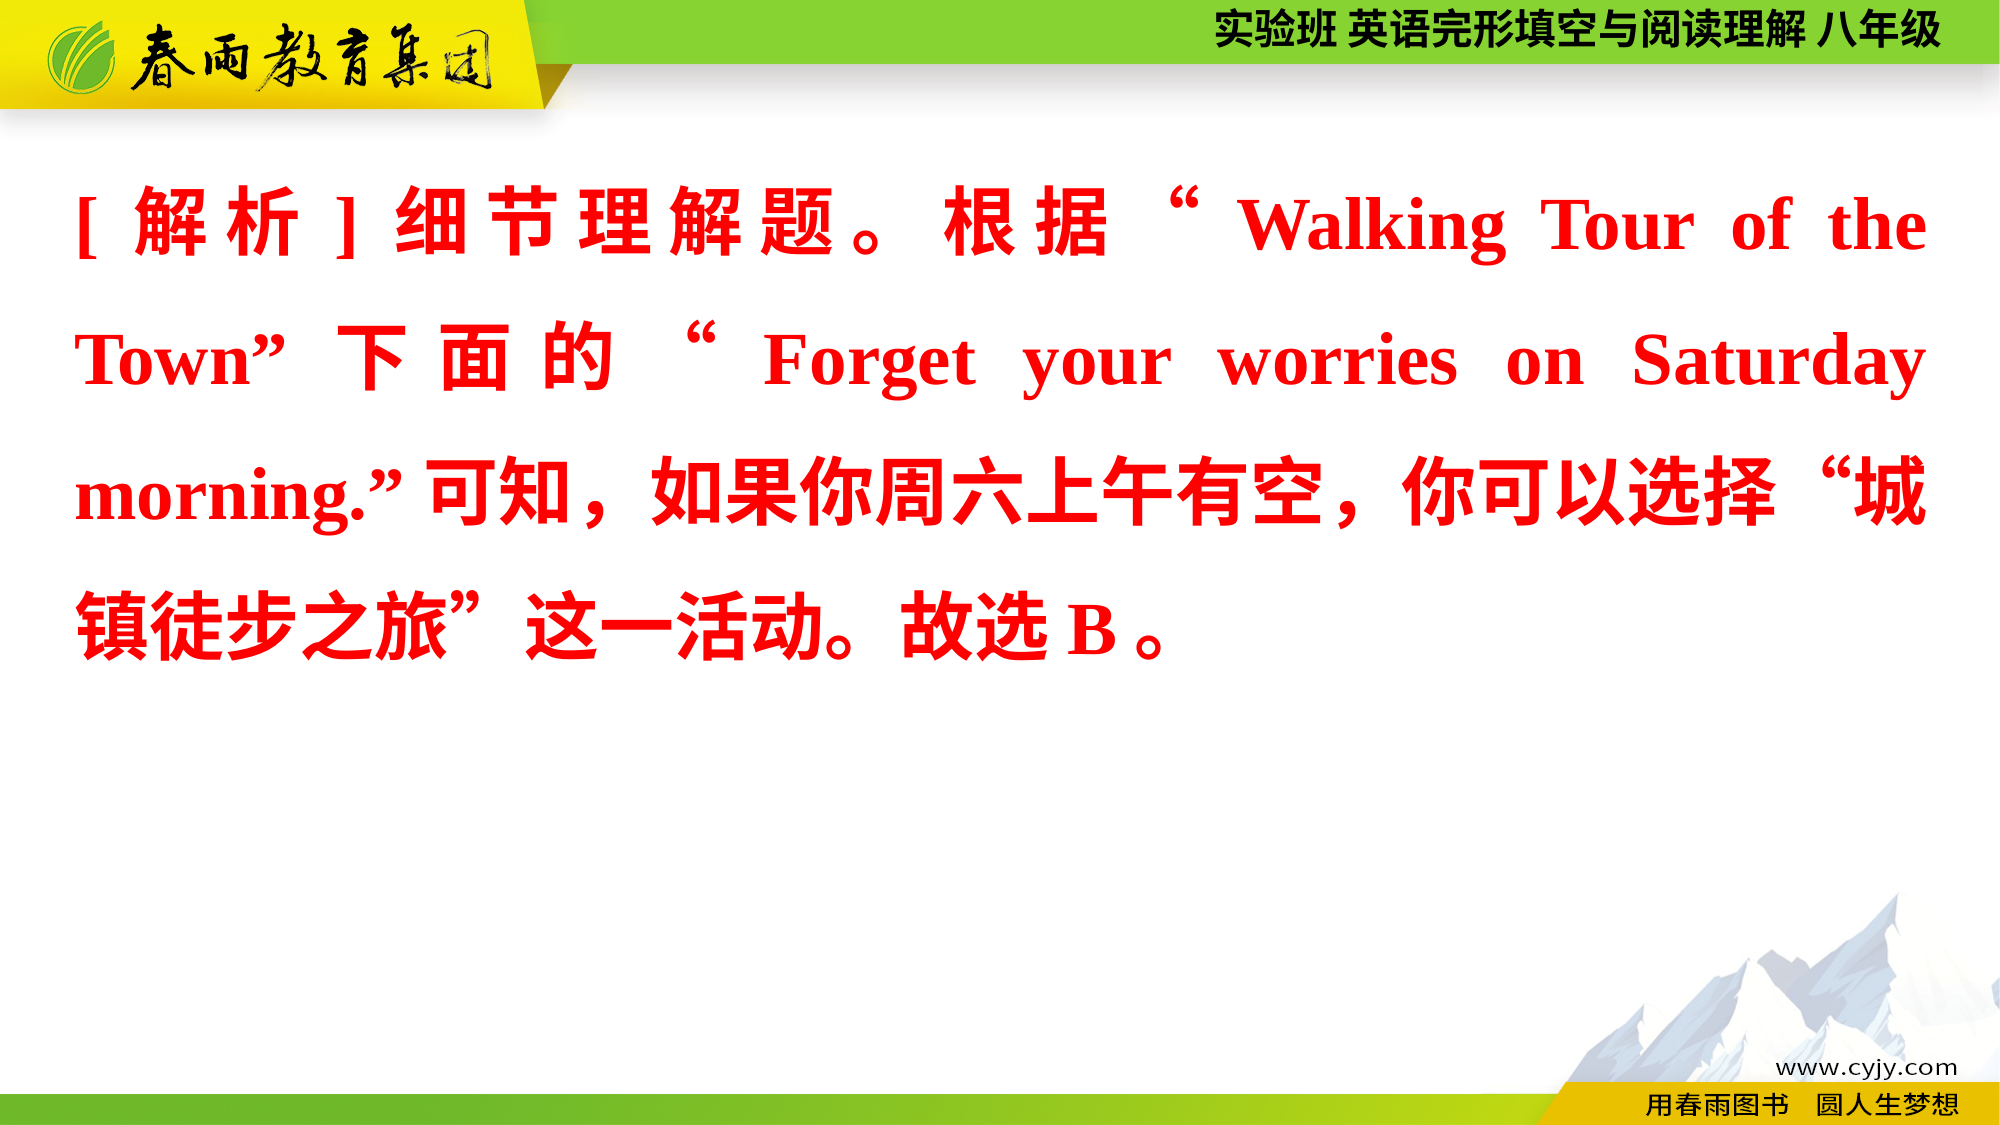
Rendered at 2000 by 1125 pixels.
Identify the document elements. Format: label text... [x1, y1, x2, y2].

list [解析]细节理解题。根据“Walking Tour of the Town”下面的“Forget your worries on Saturday morning.”可知，如果你周六上午有空，你可以选择“城镇徒步之旅”这一活动。故选B。 [59, 122, 1944, 666]
picture [0, 0, 2000, 1125]
